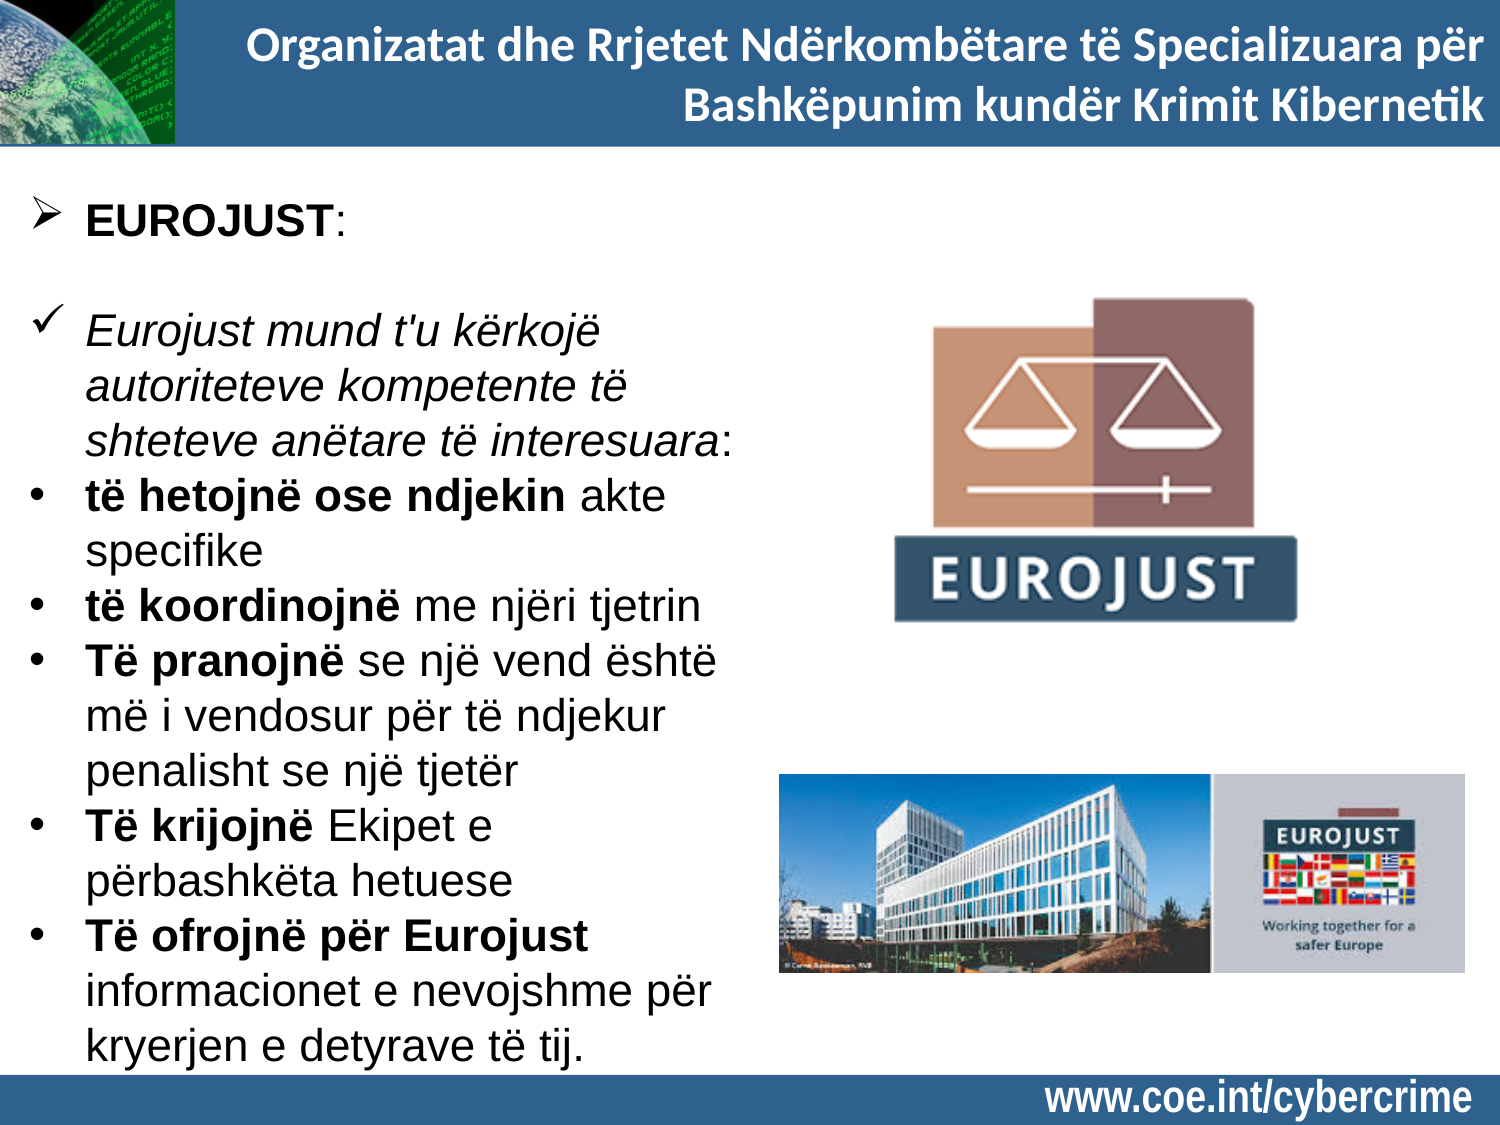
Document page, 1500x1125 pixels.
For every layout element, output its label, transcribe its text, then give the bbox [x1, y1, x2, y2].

picture [778, 773, 1465, 974]
text_box EUROJUST: Eurojust mund t'u kërkojë autoriteteve kompetente të shteteve anëtare të interesuara: të hetojnë ose ndjekin akte specifike të koordinojnë me njëri tjetrin Të pranojnë se një vend është më i vendosur për të ndjekur penalisht se një tjetër Të krijojnë Ekipet e përbashkëta hetuese Të ofrojnë për Eurojust informacionet e nevojshme për kryerjen e detyrave të tij. [14, 183, 765, 1079]
picture [880, 280, 1313, 640]
text_box www.coe.int/cybercrime [1030, 1059, 1500, 1125]
text_box Organizatat dhe Rrjetet Ndërkombëtare të Specializuara për Bashkëpunim kundër Krimit Kibernetik [177, 0, 1500, 149]
text_box [0, 1073, 1030, 1125]
picture [0, 0, 175, 144]
